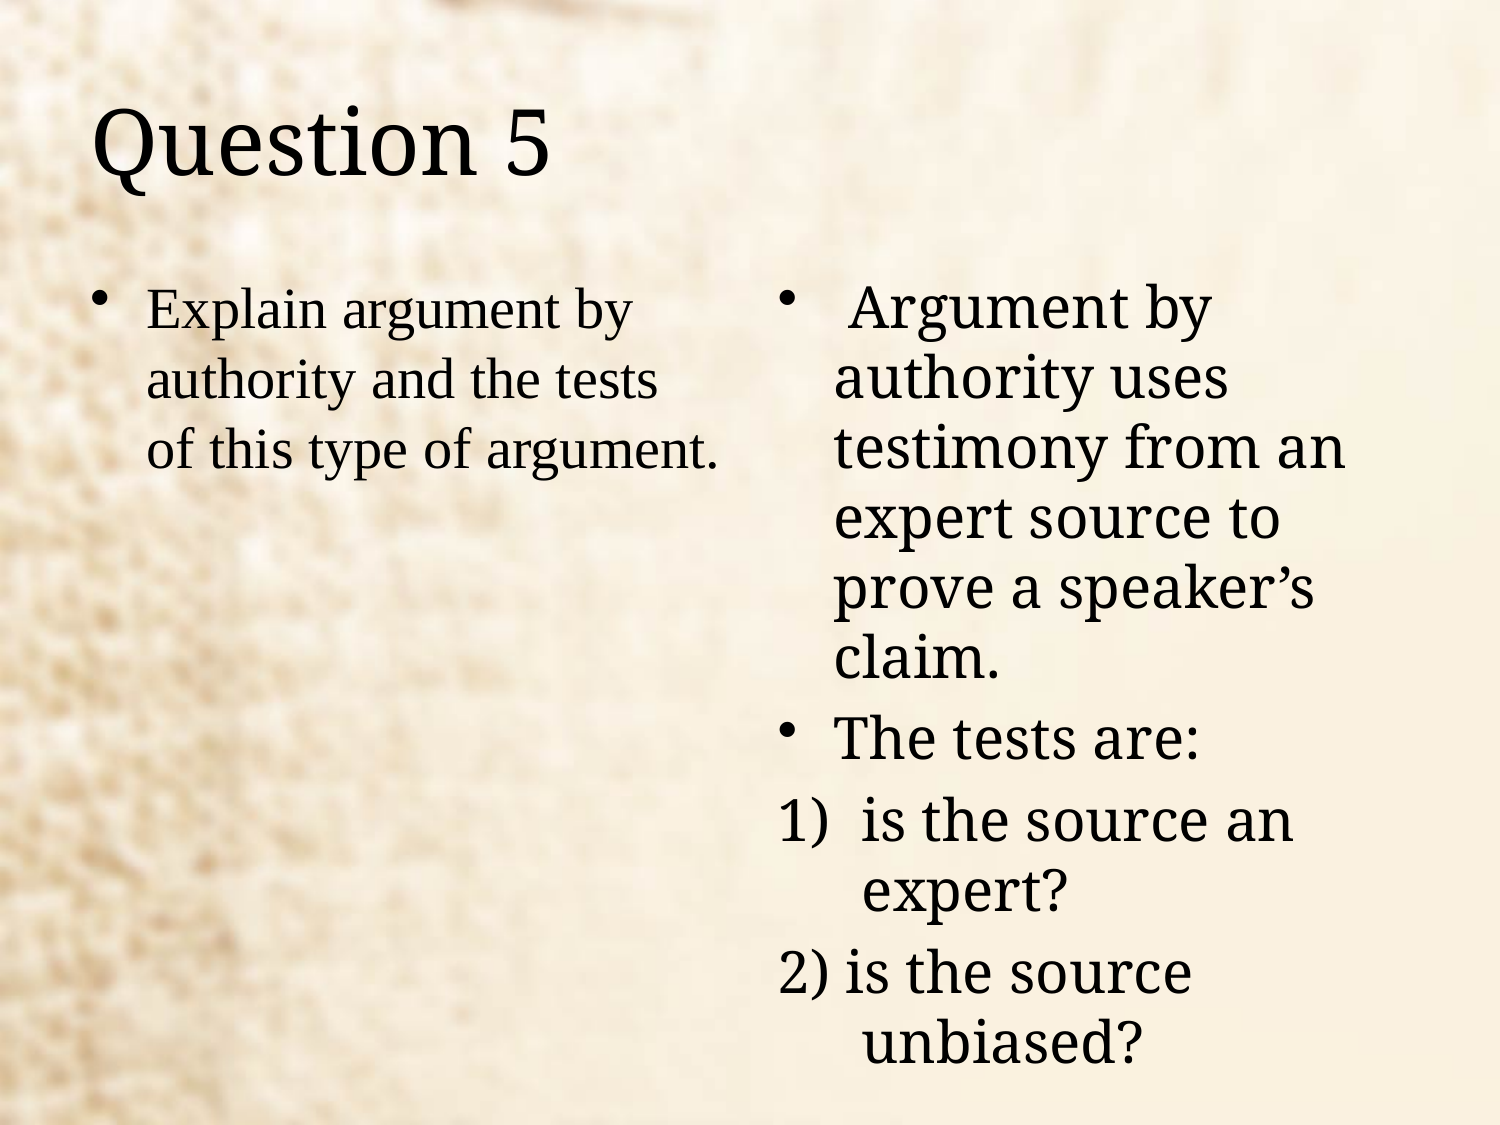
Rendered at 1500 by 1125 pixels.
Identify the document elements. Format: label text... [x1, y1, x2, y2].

list Argument by authority uses testimony from an expert source to prove a speaker’s claim. The tests are: is the source an expert? 2) is the source unbiased? [762, 262, 1426, 1006]
title Question 5 [74, 44, 1426, 233]
list Explain argument by authority and the tests of this type of argument. [74, 262, 738, 1006]
picture [0, 0, 1500, 1125]
